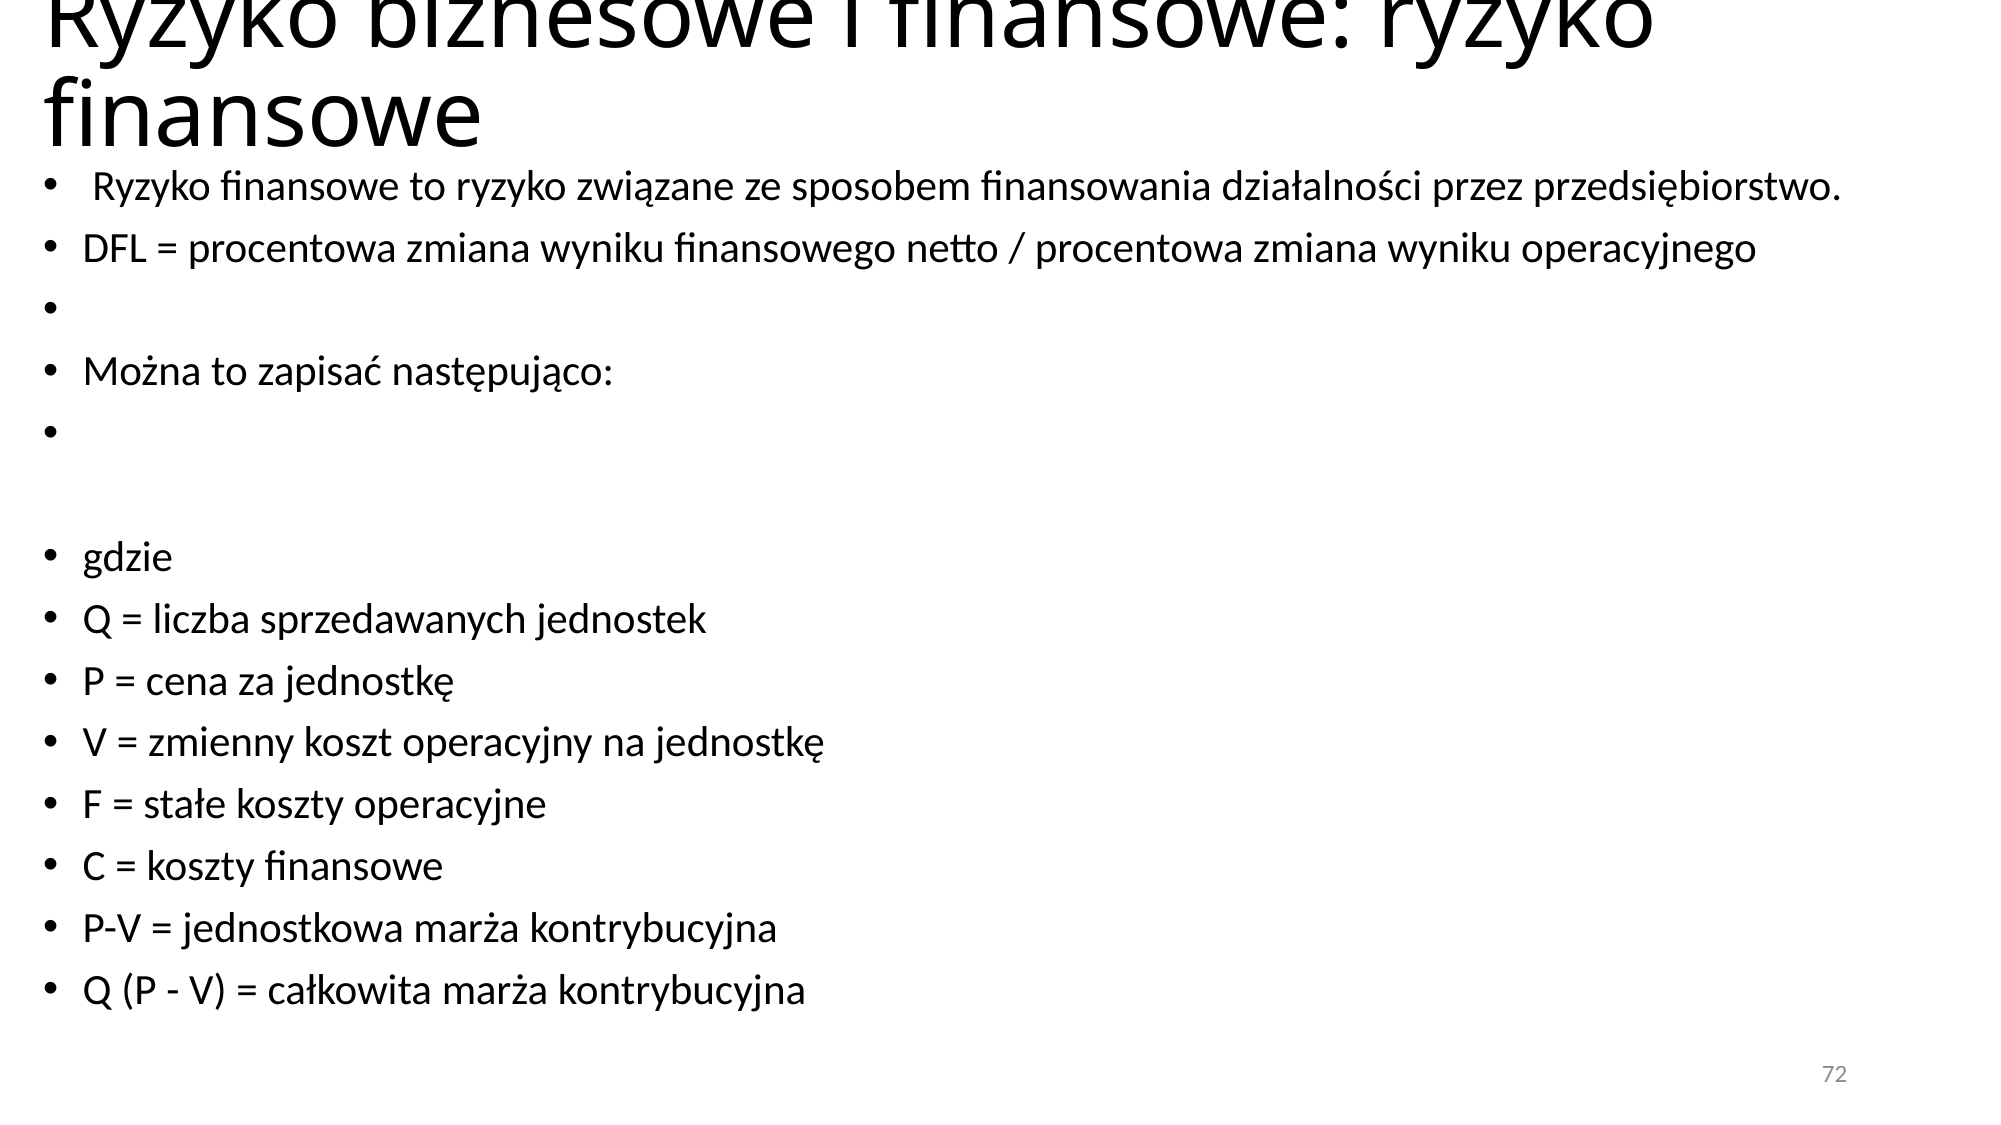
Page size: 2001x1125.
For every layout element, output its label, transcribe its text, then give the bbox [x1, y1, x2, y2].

title Ryzyko biznesowe i finansowe: ryzyko finansowe [28, 3, 1955, 132]
slide_number 72 [1412, 1042, 1863, 1103]
